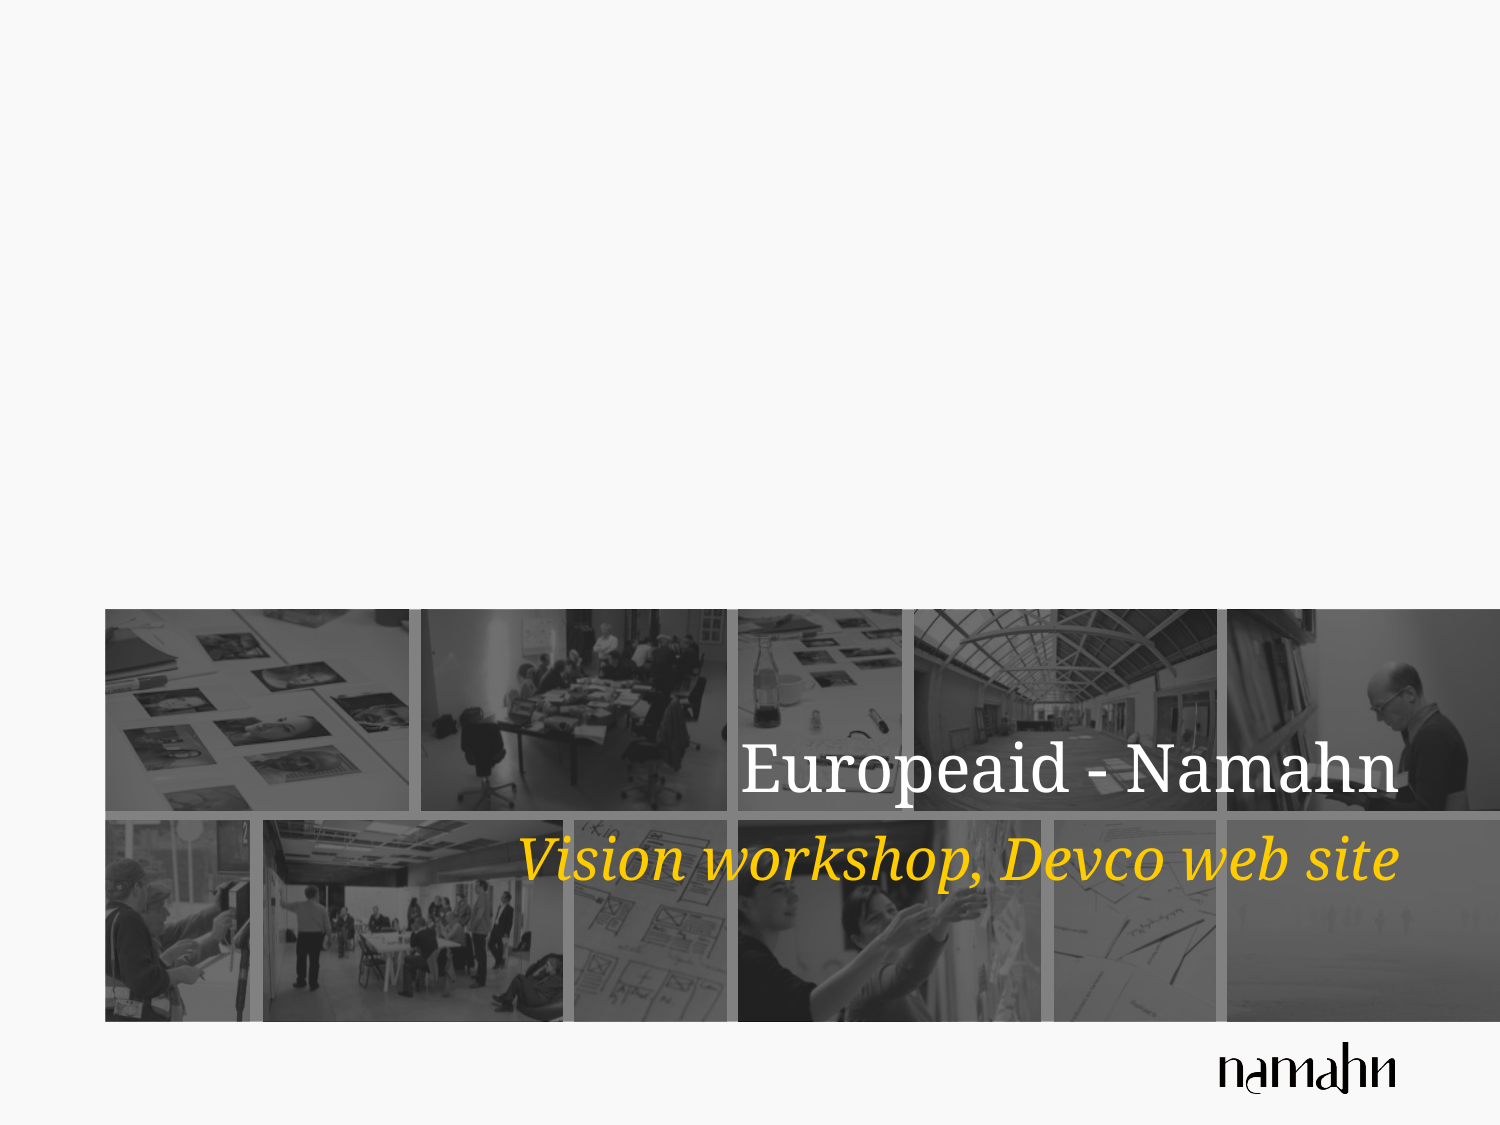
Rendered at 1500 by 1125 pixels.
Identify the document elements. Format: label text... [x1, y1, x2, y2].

picture [1218, 1042, 1395, 1094]
list Vision workshop, Devco web site [105, 815, 1416, 913]
title Europeaid - Namahn [107, 678, 1416, 814]
